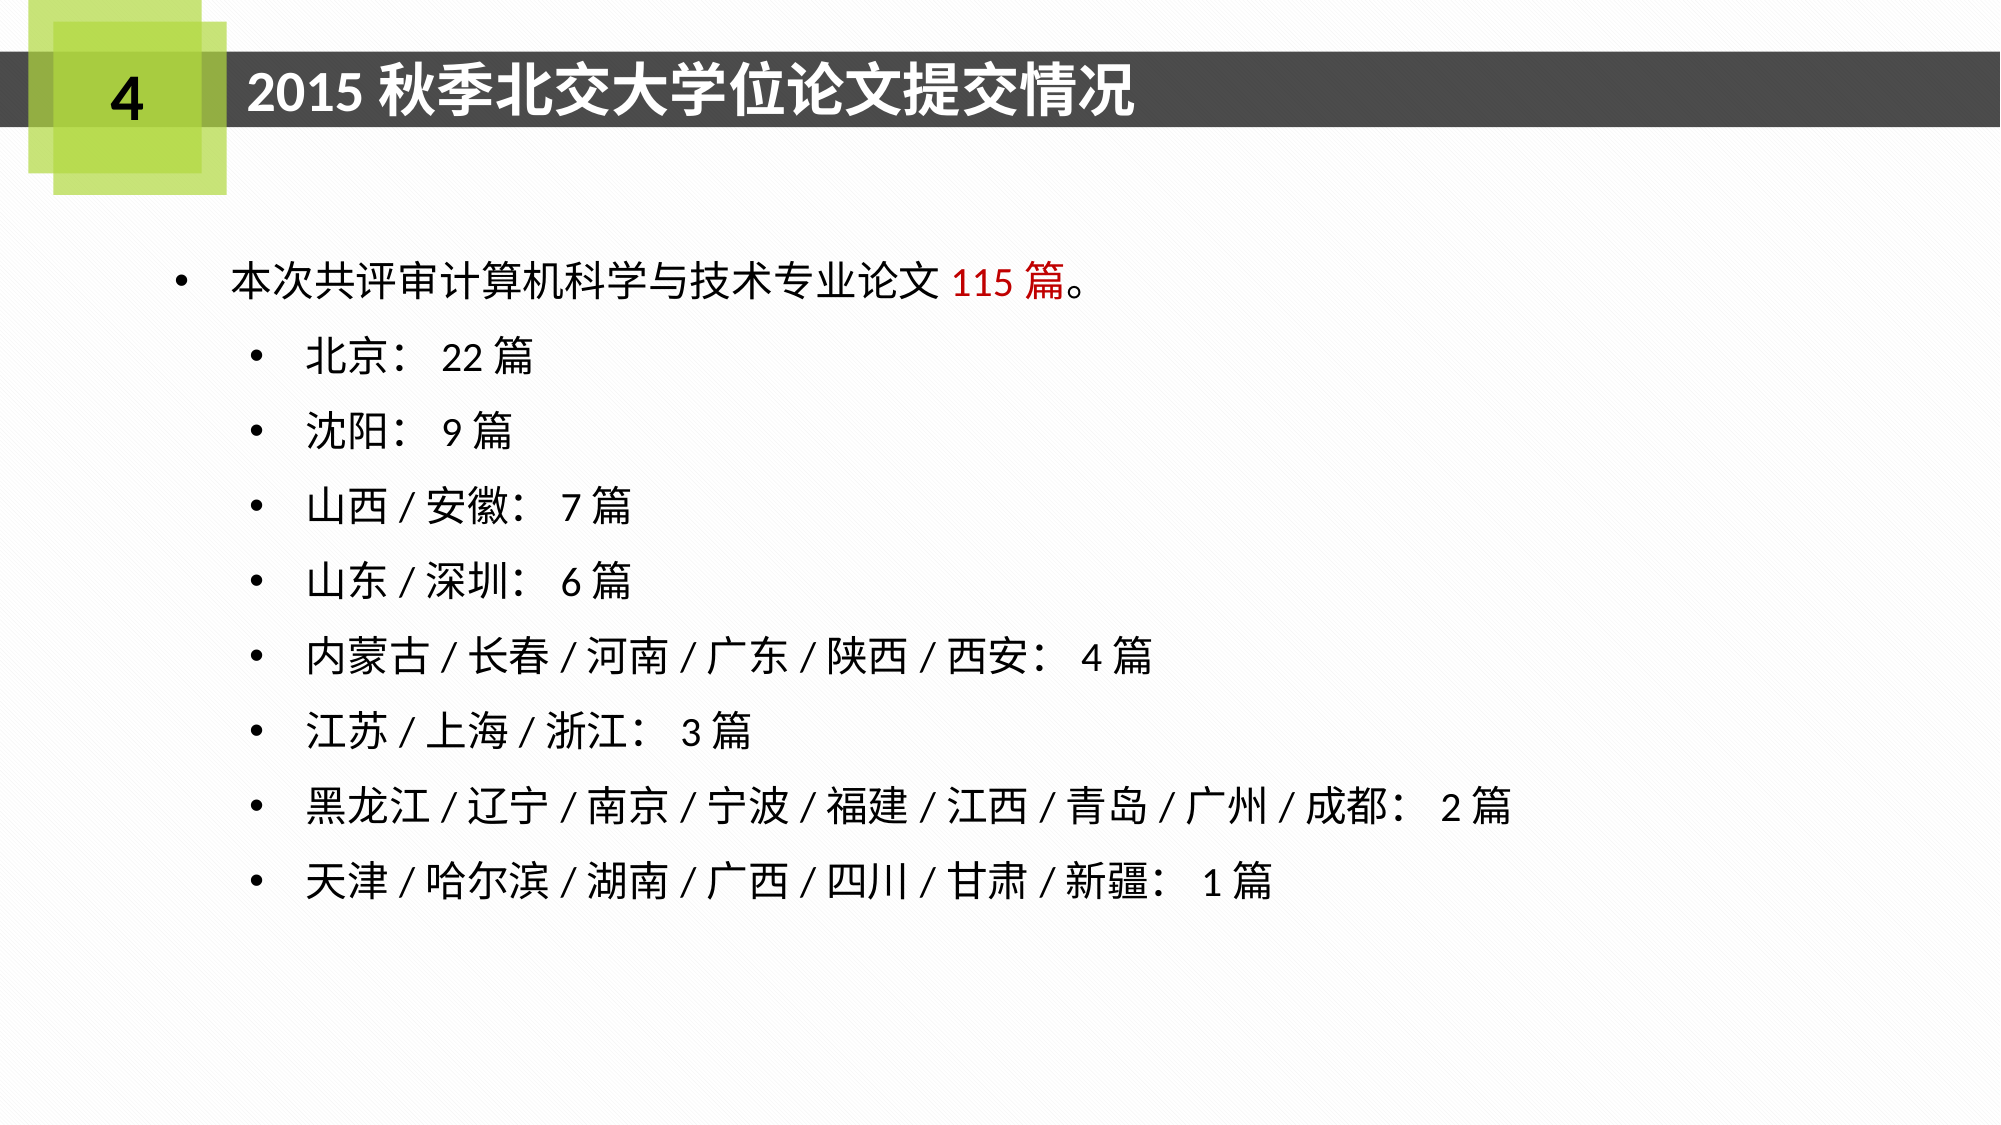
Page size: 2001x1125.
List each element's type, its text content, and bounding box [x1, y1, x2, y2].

text_box [0, 51, 27, 128]
text_box 4 [95, 46, 160, 142]
text_box [52, 21, 228, 196]
text_box [27, 0, 203, 174]
text_box [1151, 51, 2000, 128]
text_box 2015秋季北交大学位论文提交情况 [231, 45, 1151, 130]
text_box 本次共评审计算机科学与技术专业论文115篇。 北京：22篇 沈阳：9篇 山西/安徽：7篇 山东/深圳：6篇 内蒙古/长春/河南/广东/陕西/西安：4篇 江苏/上海/浙江：3篇 黑龙江/辽宁/南京/宁波/福建/江西/青岛/广州/成都：2篇 天津/哈尔滨/湖南/广西/四川/甘肃/新疆：1篇 [159, 222, 1829, 913]
